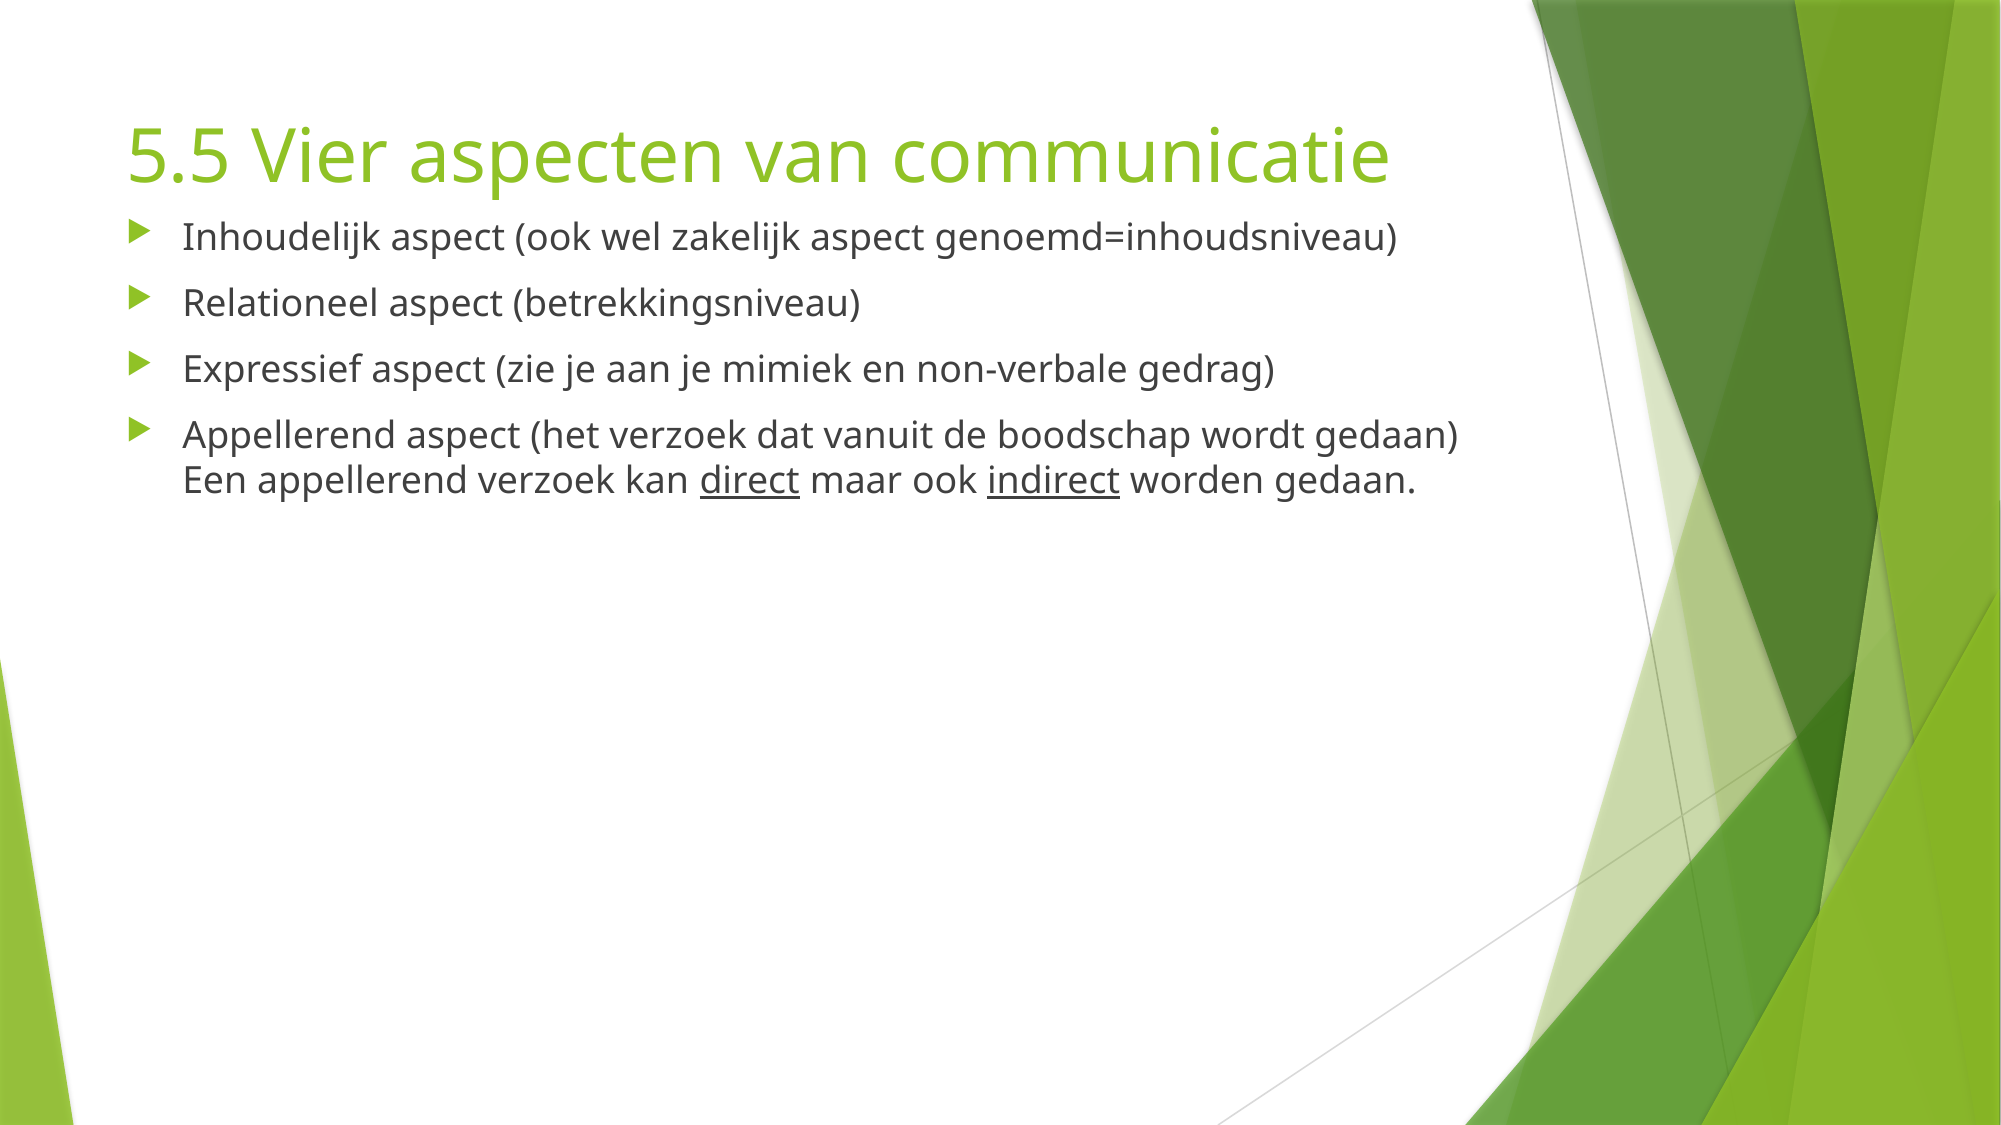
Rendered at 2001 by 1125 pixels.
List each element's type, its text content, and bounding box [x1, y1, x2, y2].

list Inhoudelijk aspect (ook wel zakelijk aspect genoemd=inhoudsniveau) Relationeel aspect (betrekkingsniveau) Expressief aspect (zie je aan je mimiek en non-verbale gedrag) Appellerend aspect (het verzoek dat vanuit de boodschap wordt gedaan) Een appellerend verzoek kan direct maar ook indirect worden gedaan. [111, 205, 1522, 843]
title 5.5 Vier aspecten van communicatie [111, 99, 1522, 205]
